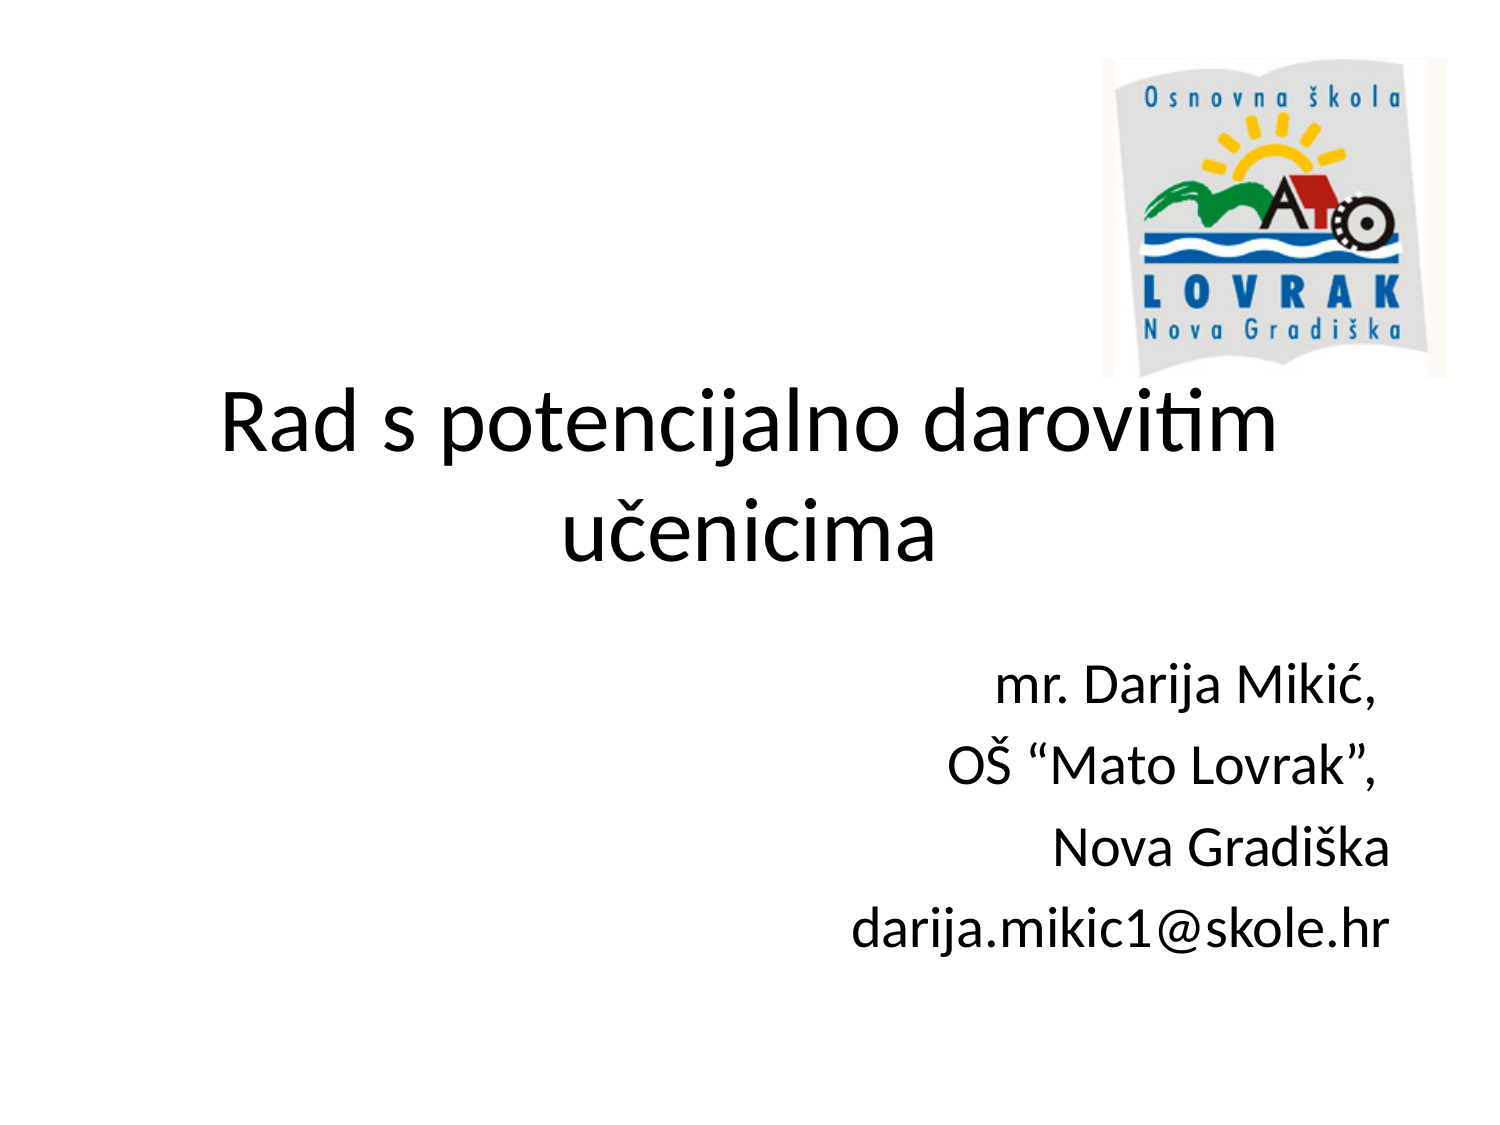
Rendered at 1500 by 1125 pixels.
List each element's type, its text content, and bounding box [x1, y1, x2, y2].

title Rad s potencijalno darovitim učenicima [112, 349, 1388, 591]
picture [1101, 58, 1448, 378]
subtitle mr. Darija Mikić, OŠ “Mato Lovrak”, Nova Gradiška darija.mikic1@skole.hr [225, 637, 1407, 997]
